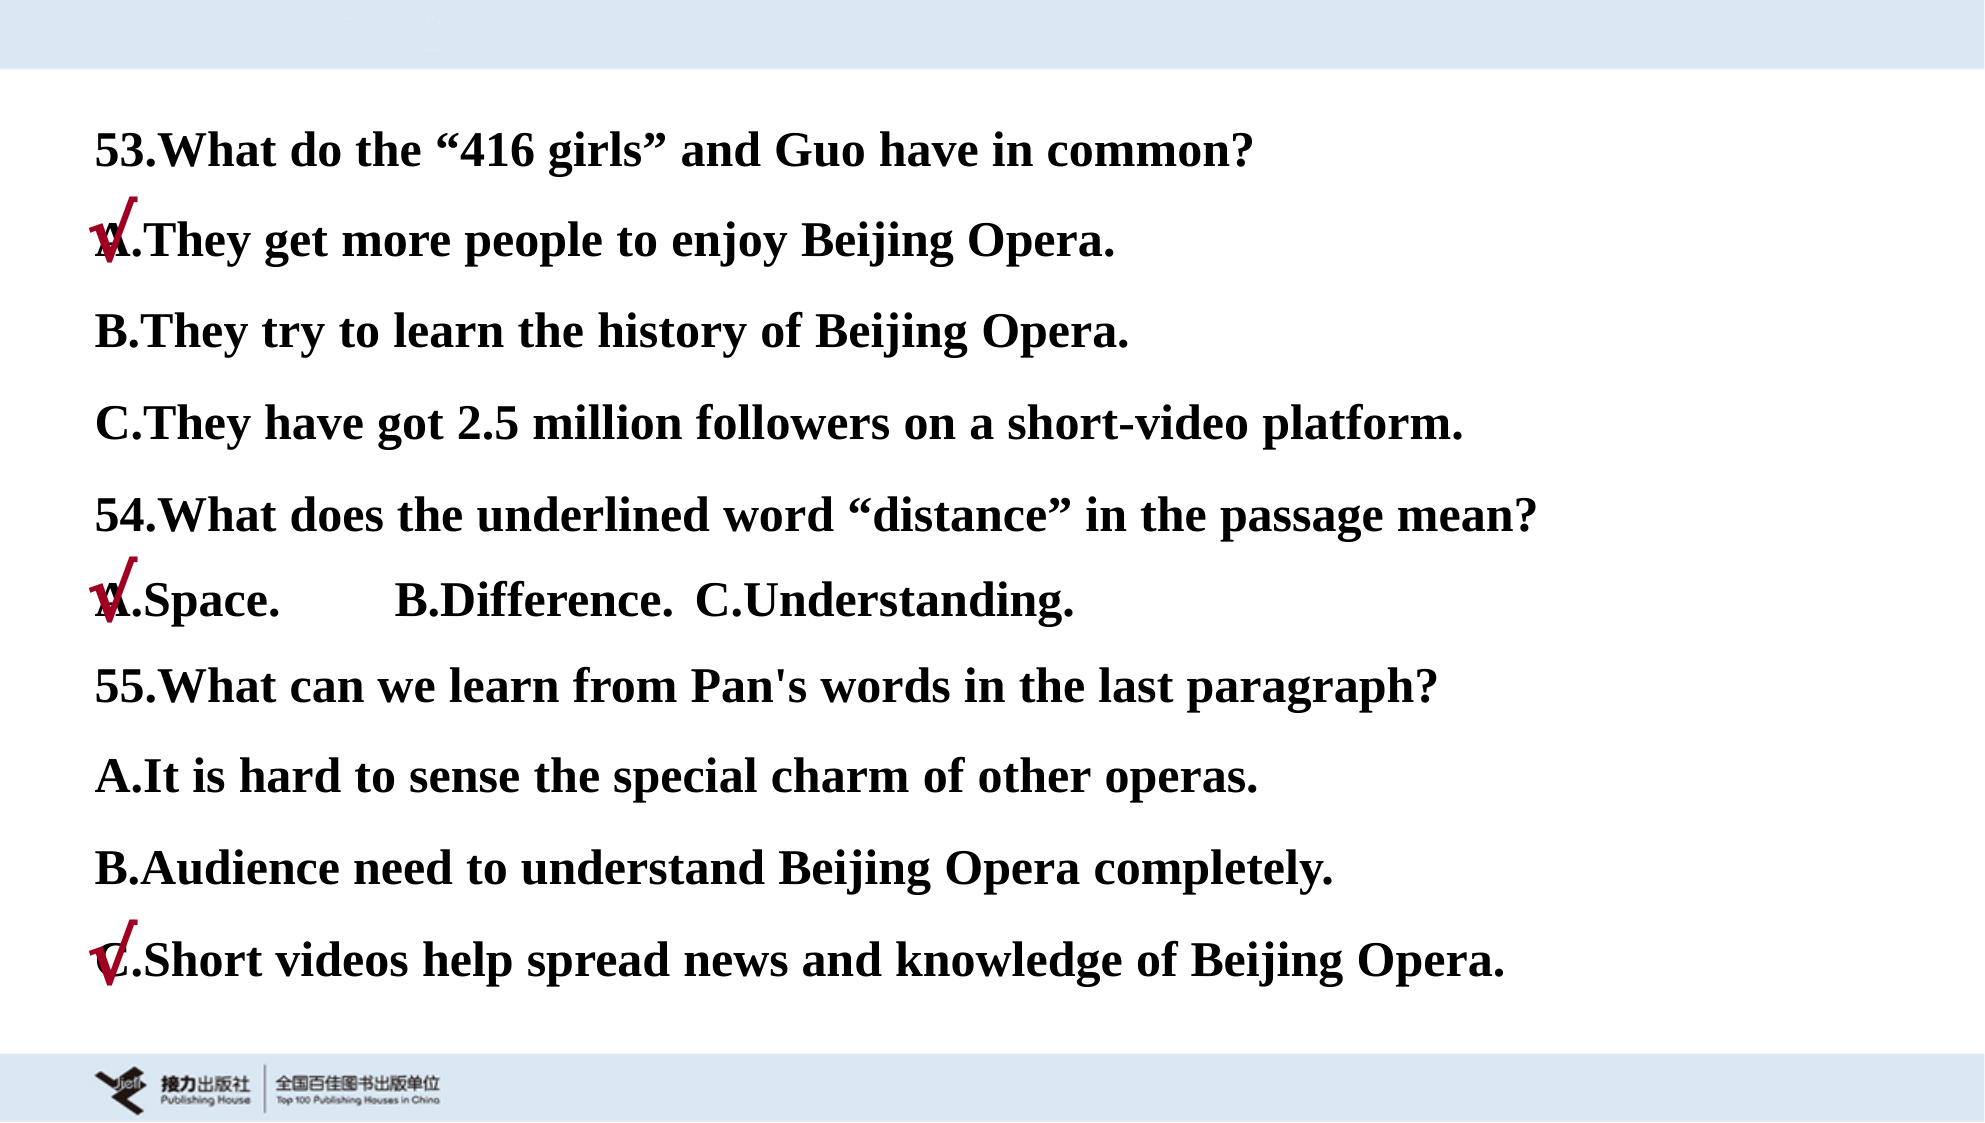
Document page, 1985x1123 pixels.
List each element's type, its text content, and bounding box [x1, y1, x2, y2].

text_box √ [86, 908, 139, 1001]
text_box A.It is hard to sense the special charm of other operas. B.Audience need to understand Beijing Opera completely. C.Short videos help spread news and knowledge of Beijing Opera. [94, 711, 1892, 986]
text_box √ [86, 184, 139, 277]
text_box A.They get more people to enjoy Beijing Opera. B.They try to learn the history of Beijing Opera. C.They have got 2.5 million followers on a short-video platform. [94, 174, 1892, 450]
text_box 54.What does the underlined word “distance” in the passage mean? [94, 453, 1892, 539]
picture [0, 0, 1985, 1122]
text_box 55.What can we learn from Pan's words in the last paragraph? [94, 625, 1892, 711]
text_box √ [86, 544, 139, 638]
text_box 53.What do the “416 girls” and Guo have in common? [94, 88, 1892, 174]
text_box A.Space. B.Difference. C.Understanding. [94, 539, 1892, 625]
